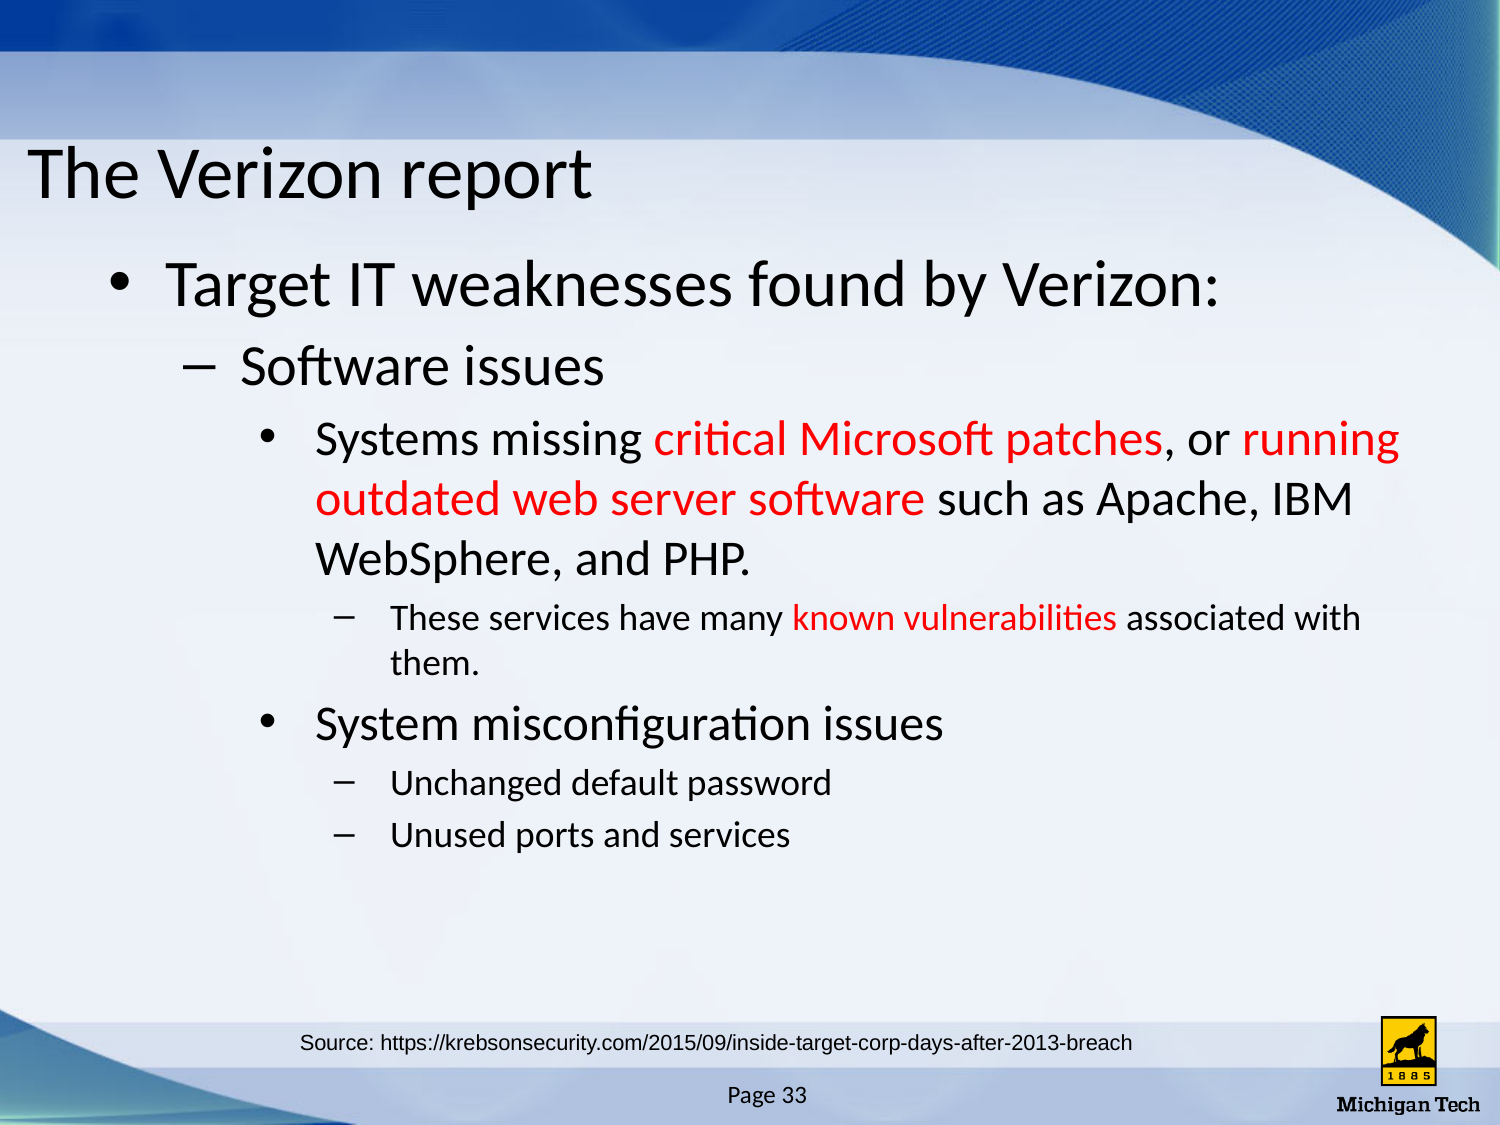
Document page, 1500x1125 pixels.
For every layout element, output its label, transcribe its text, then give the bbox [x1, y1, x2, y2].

text_box Source: https://krebsonsecurity.com/2015/09/inside-target-corp-days-after-2013-breach [285, 1020, 1150, 1062]
list Target IT weaknesses found by Verizon: Software issues Systems missing critical Microsoft patches, or running outdated web server software such as Apache, IBM WebSphere, and PHP. These services have many known vulnerabilities associated with them. System misconfiguration issues Unchanged default password Unused ports and services [75, 232, 1425, 975]
title The Verizon report [12, 75, 1263, 263]
picture [0, 0, 1500, 1125]
